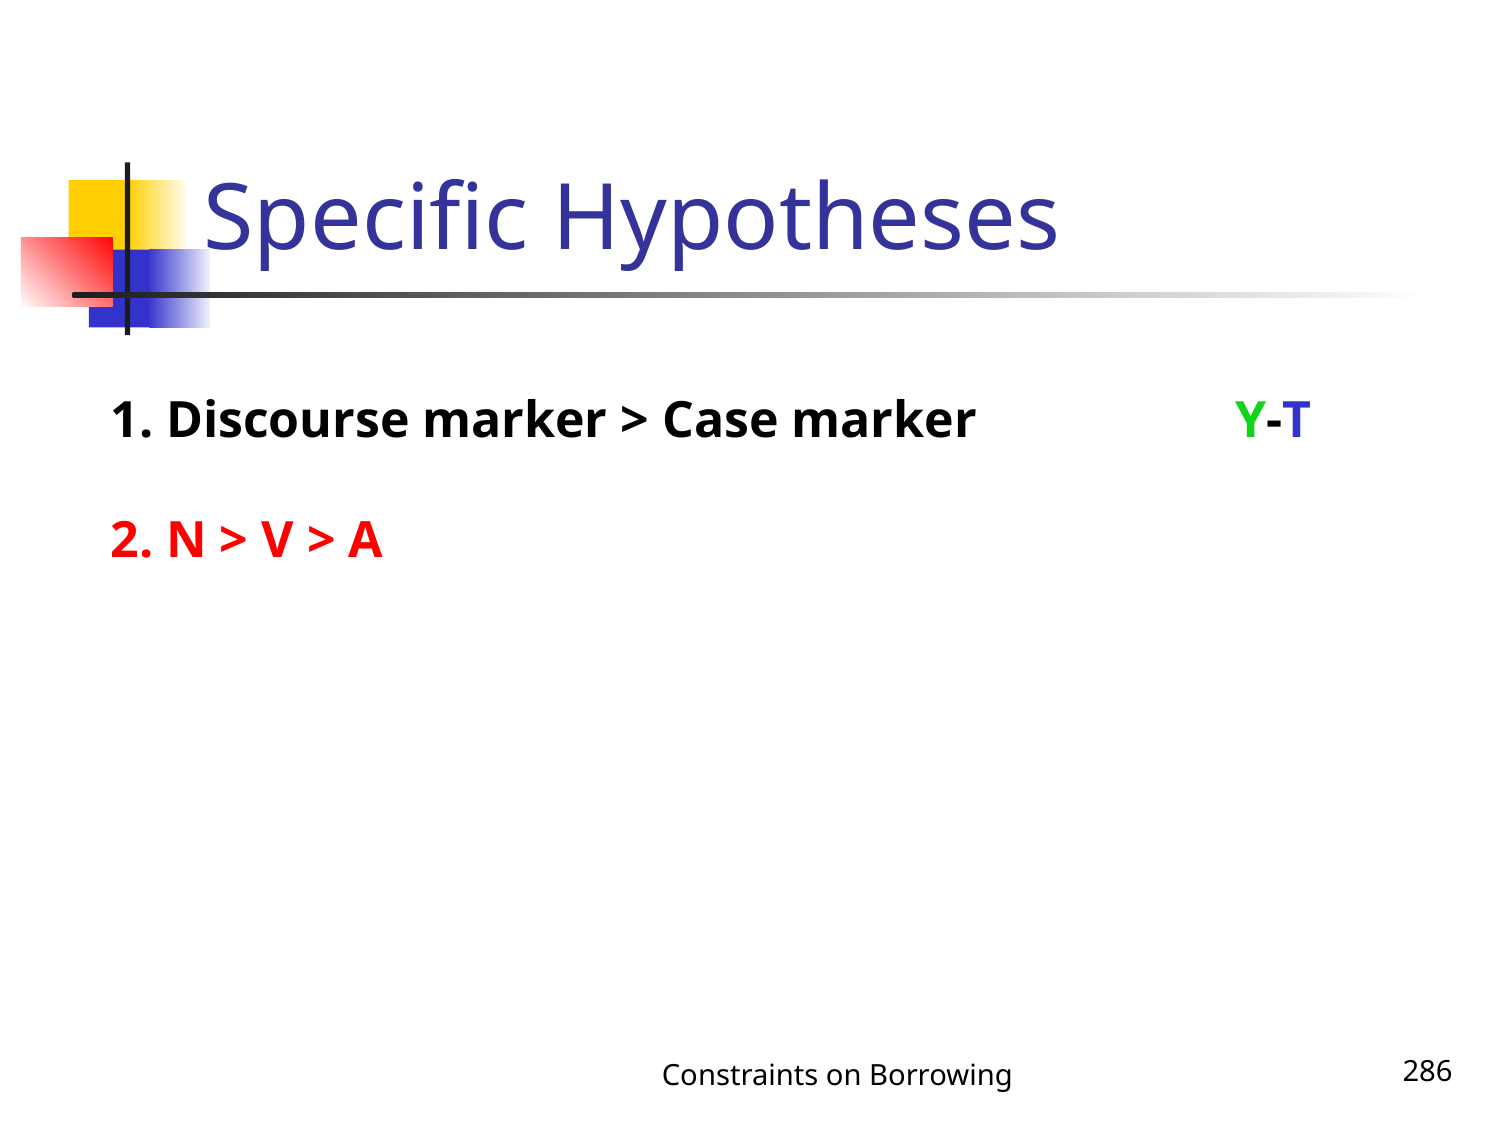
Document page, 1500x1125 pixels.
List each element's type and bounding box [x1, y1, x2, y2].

footer [599, 1023, 1076, 1100]
slide_number [1154, 1023, 1468, 1100]
title [188, 34, 1468, 276]
text_box [96, 380, 1476, 576]
